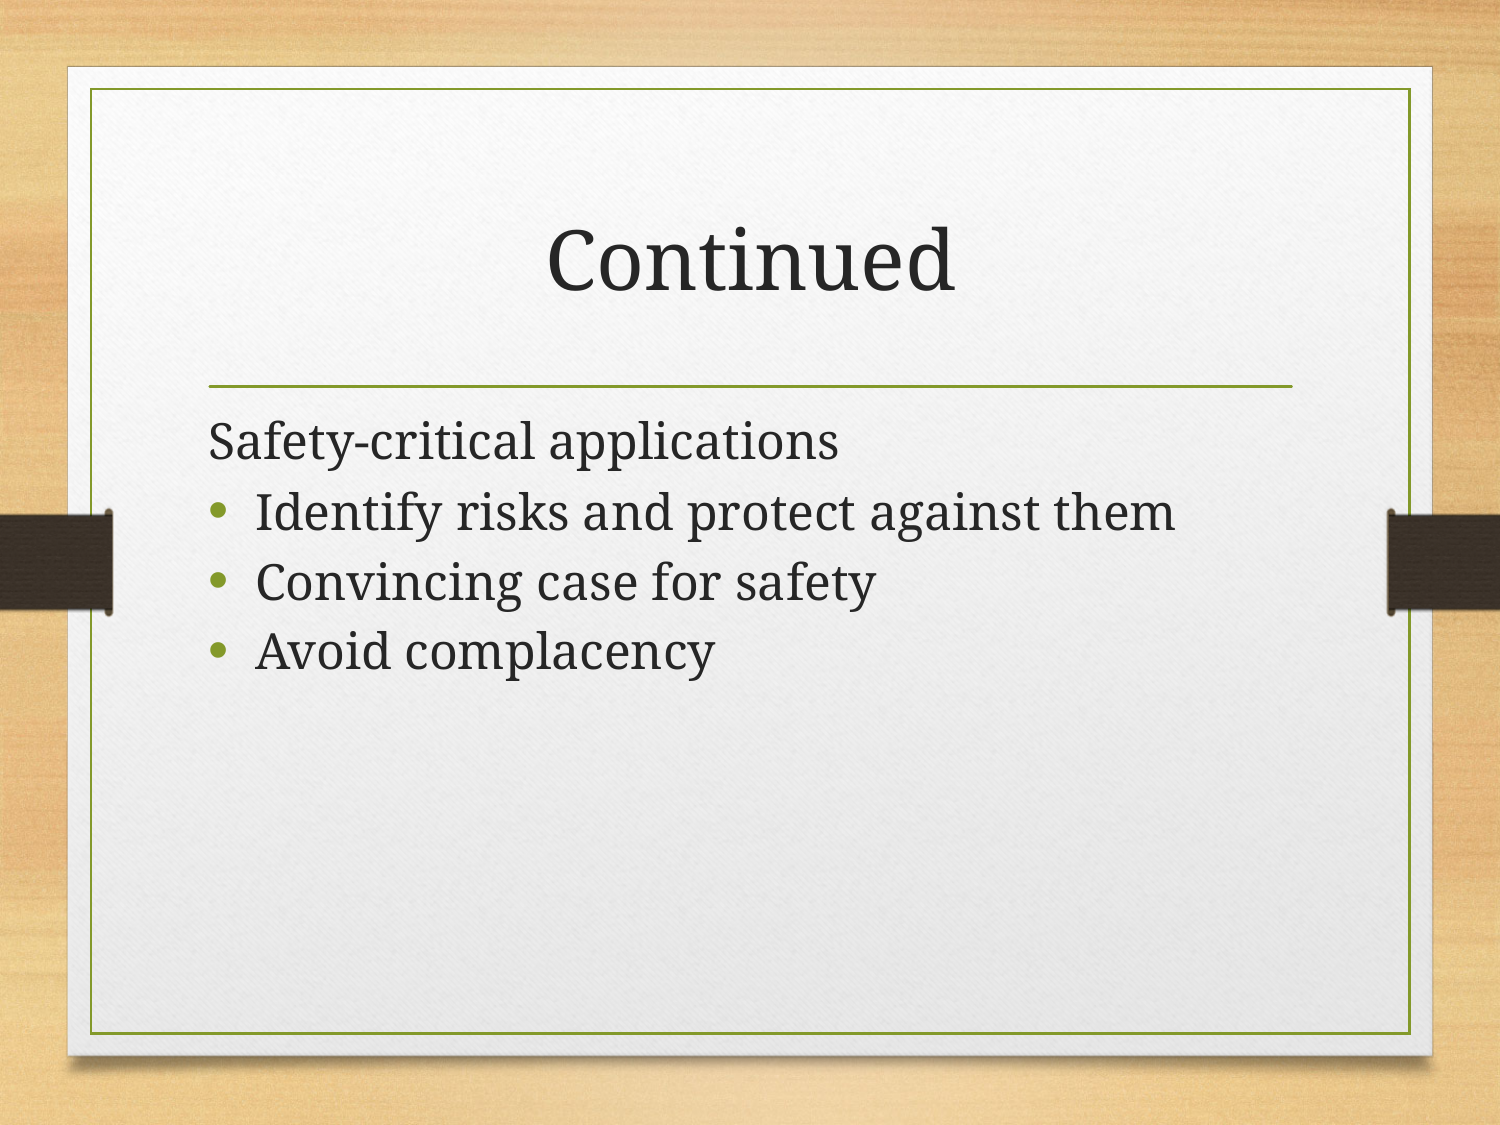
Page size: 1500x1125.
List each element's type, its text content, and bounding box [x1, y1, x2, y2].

picture [0, 0, 1500, 1125]
title Continued [193, 150, 1309, 365]
list Safety-critical applications Identify risks and protect against them Convincing case for safety Avoid complacency [193, 408, 1309, 974]
